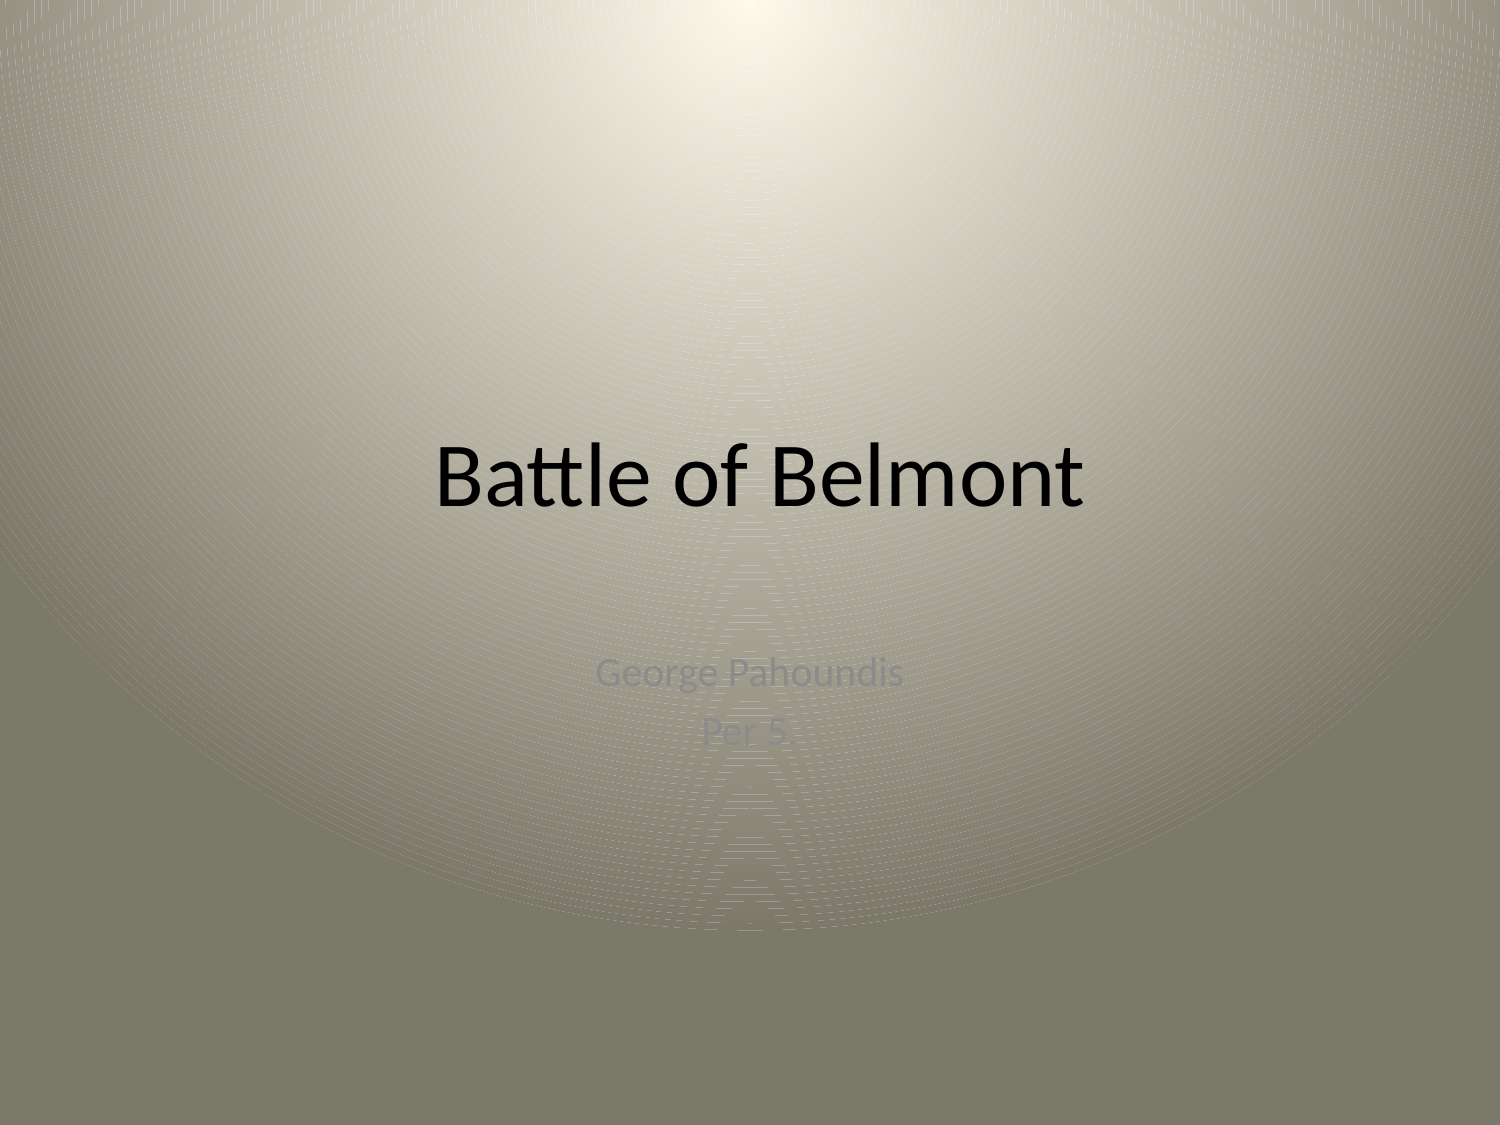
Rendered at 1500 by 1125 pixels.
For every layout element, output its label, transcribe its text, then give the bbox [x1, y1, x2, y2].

subtitle George Pahoundis Per 5. [225, 637, 1275, 925]
title Battle of Belmont [112, 349, 1388, 591]
